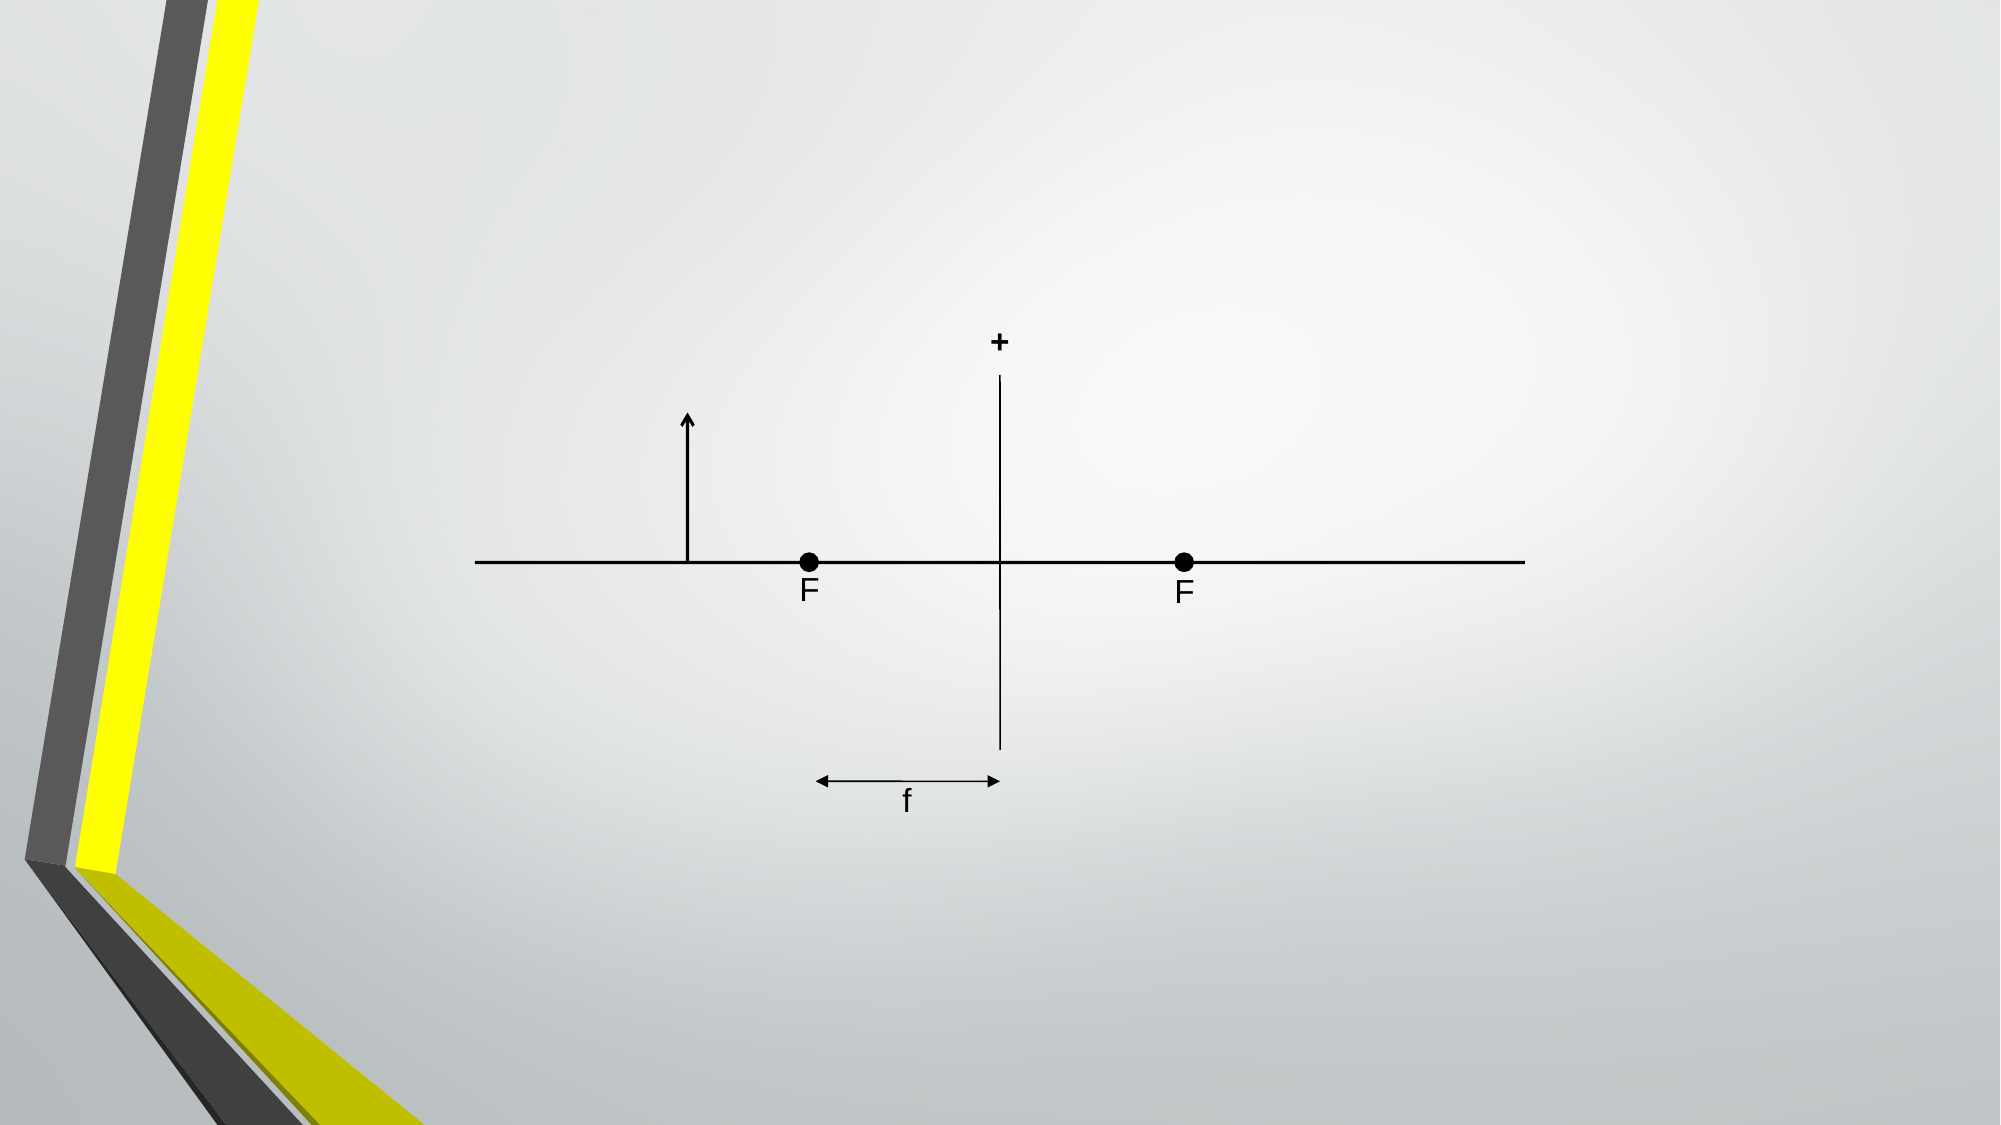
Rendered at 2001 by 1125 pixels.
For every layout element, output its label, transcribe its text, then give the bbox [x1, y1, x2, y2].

text_box f [887, 771, 935, 827]
text_box [800, 553, 818, 560]
text_box [1175, 553, 1194, 562]
text_box F [1159, 562, 1216, 618]
text_box [815, 775, 887, 788]
text_box [935, 775, 1000, 788]
text_box + [975, 312, 1025, 368]
text_box F [784, 560, 841, 616]
text_box [680, 412, 695, 563]
